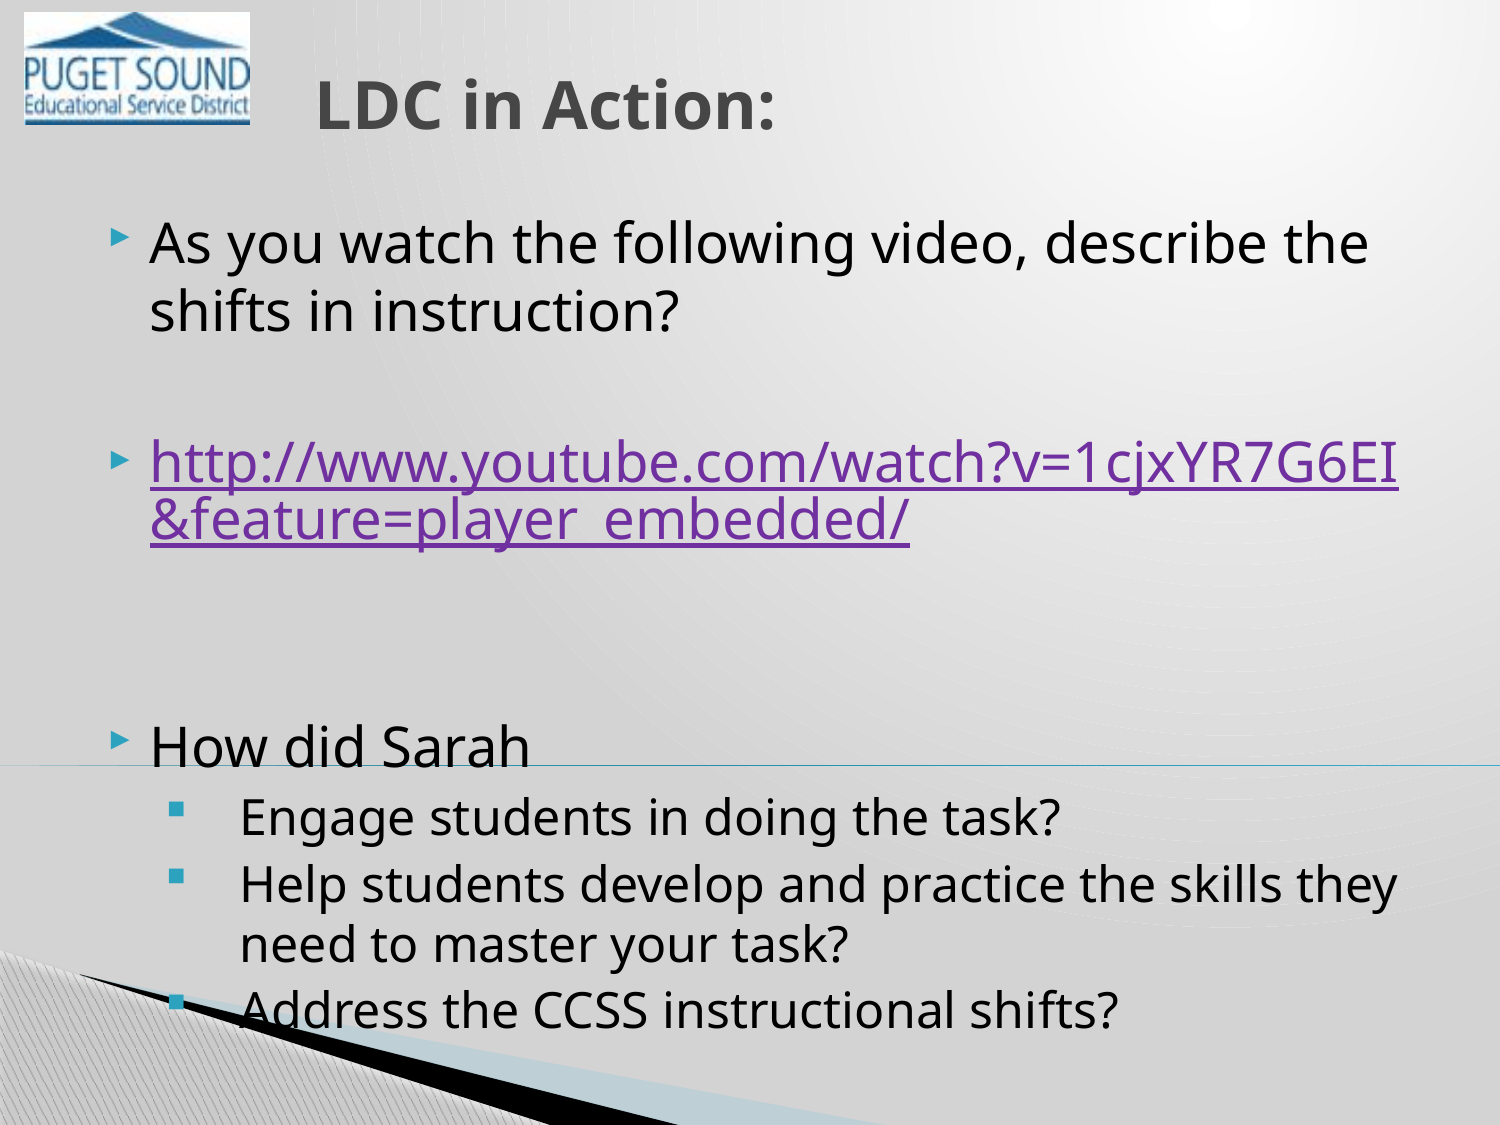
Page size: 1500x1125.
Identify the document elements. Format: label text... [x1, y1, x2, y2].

picture [24, 12, 250, 125]
list As you watch the following video, describe the shifts in instruction? http://www.youtube.com/watch?v=1cjxYR7G6EI&feature=player_embedded/ How did Sarah Engage students in doing the task? Help students develop and practice the skills they need to master your task? Address the CCSS instructional shifts? [75, 200, 1425, 1039]
title LDC in Action: [300, 37, 1388, 150]
